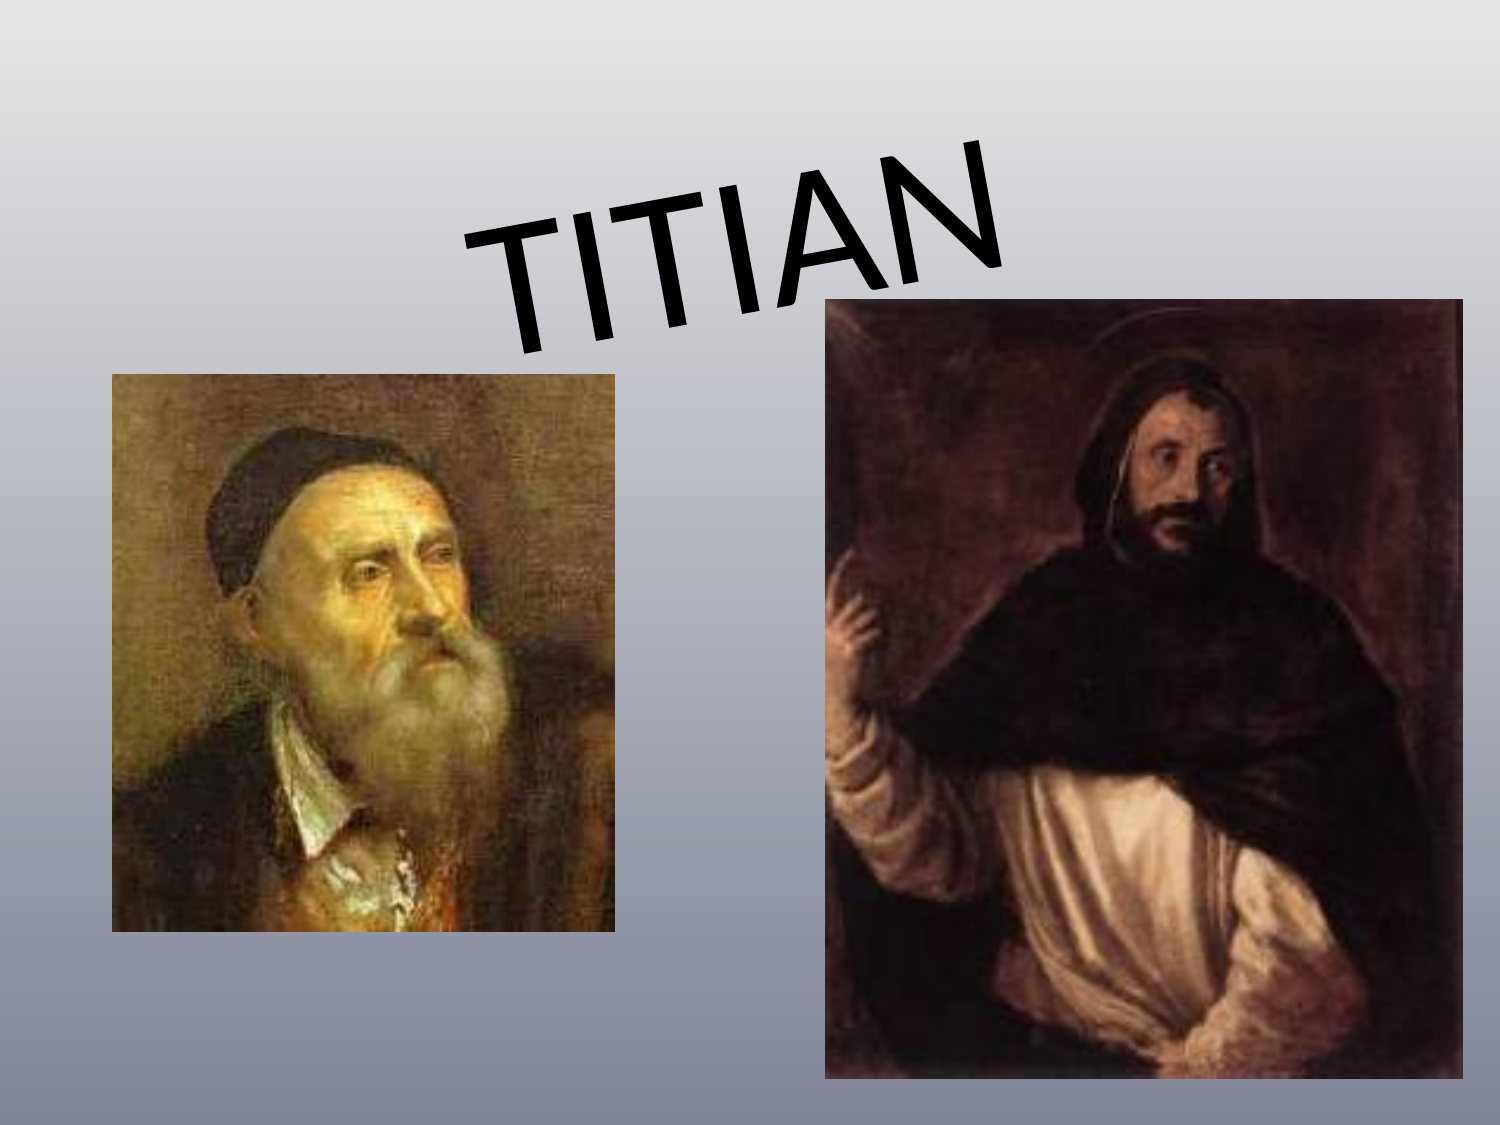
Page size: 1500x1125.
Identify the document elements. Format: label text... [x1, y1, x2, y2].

picture [112, 374, 615, 932]
title TITIAN [87, 0, 1386, 379]
picture [824, 299, 1463, 1079]
